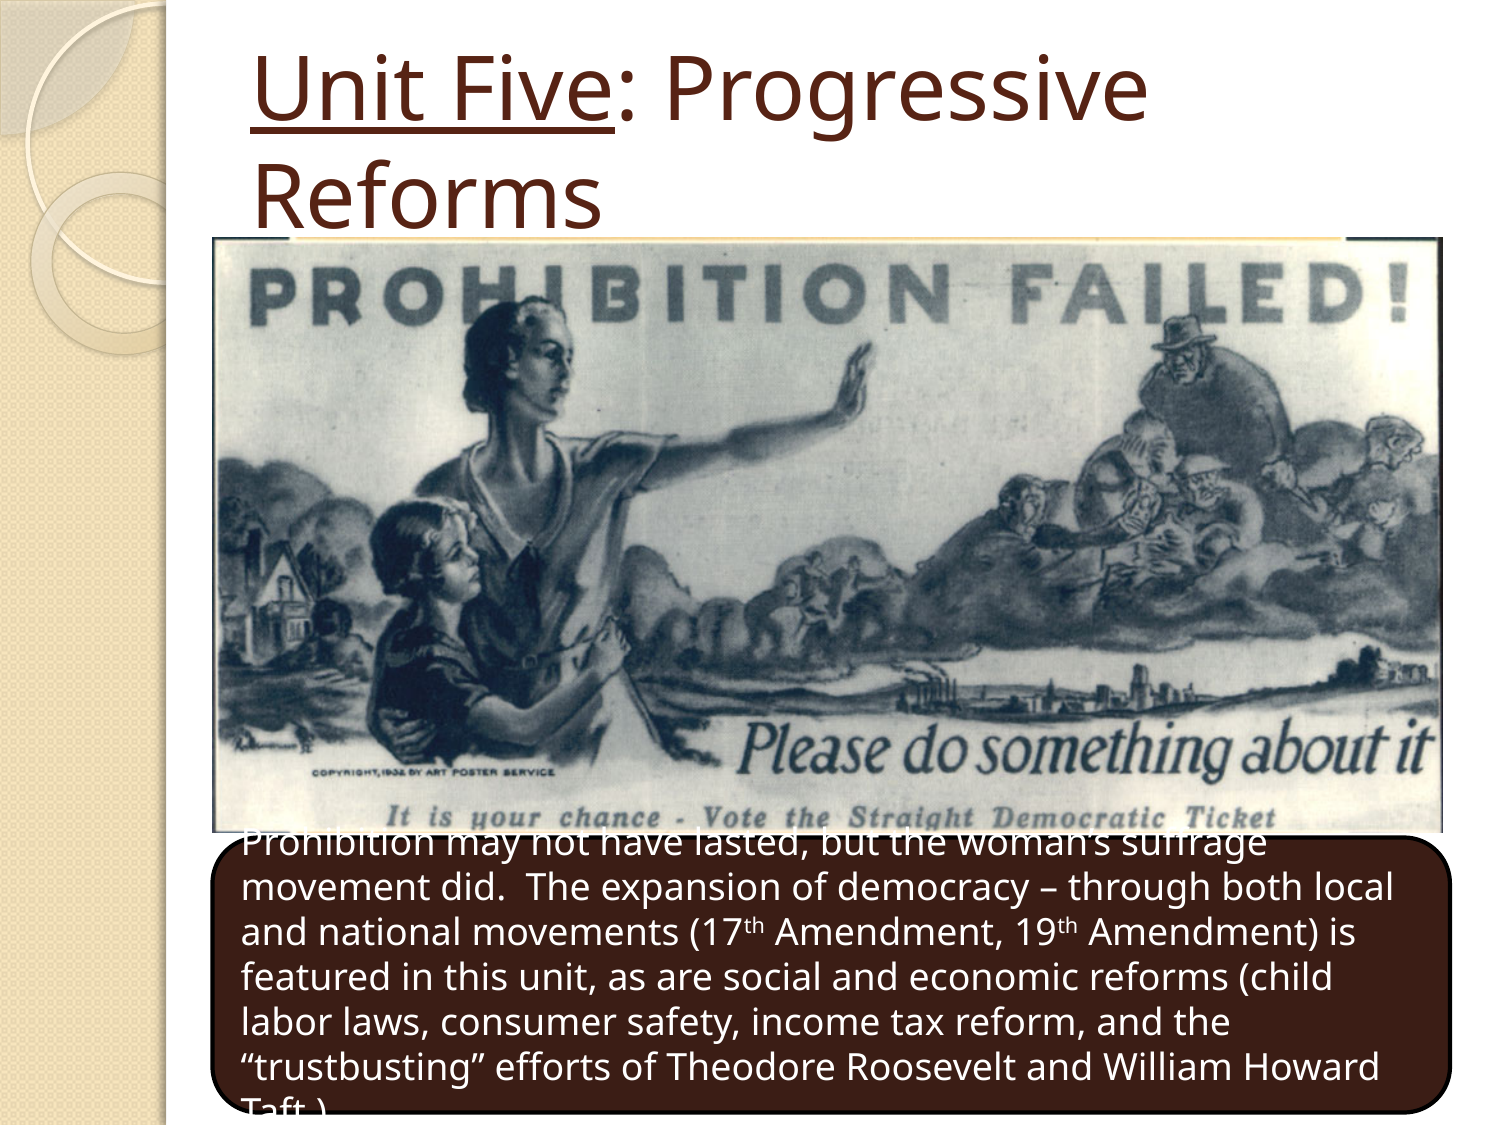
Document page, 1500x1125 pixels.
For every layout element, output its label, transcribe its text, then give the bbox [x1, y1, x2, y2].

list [212, 237, 1443, 833]
title Unit Five: Progressive Reforms [235, 45, 1466, 233]
text_box Prohibition may not have lasted, but the woman’s suffrage movement did. The expansion of democracy – through both local and national movements (17th Amendment, 19th Amendment) is featured in this unit, as are social and economic reforms (child labor laws, consumer safety, income tax reform, and the “trustbusting” efforts of Theodore Roosevelt and William Howard Taft.) [210, 845, 1453, 1115]
